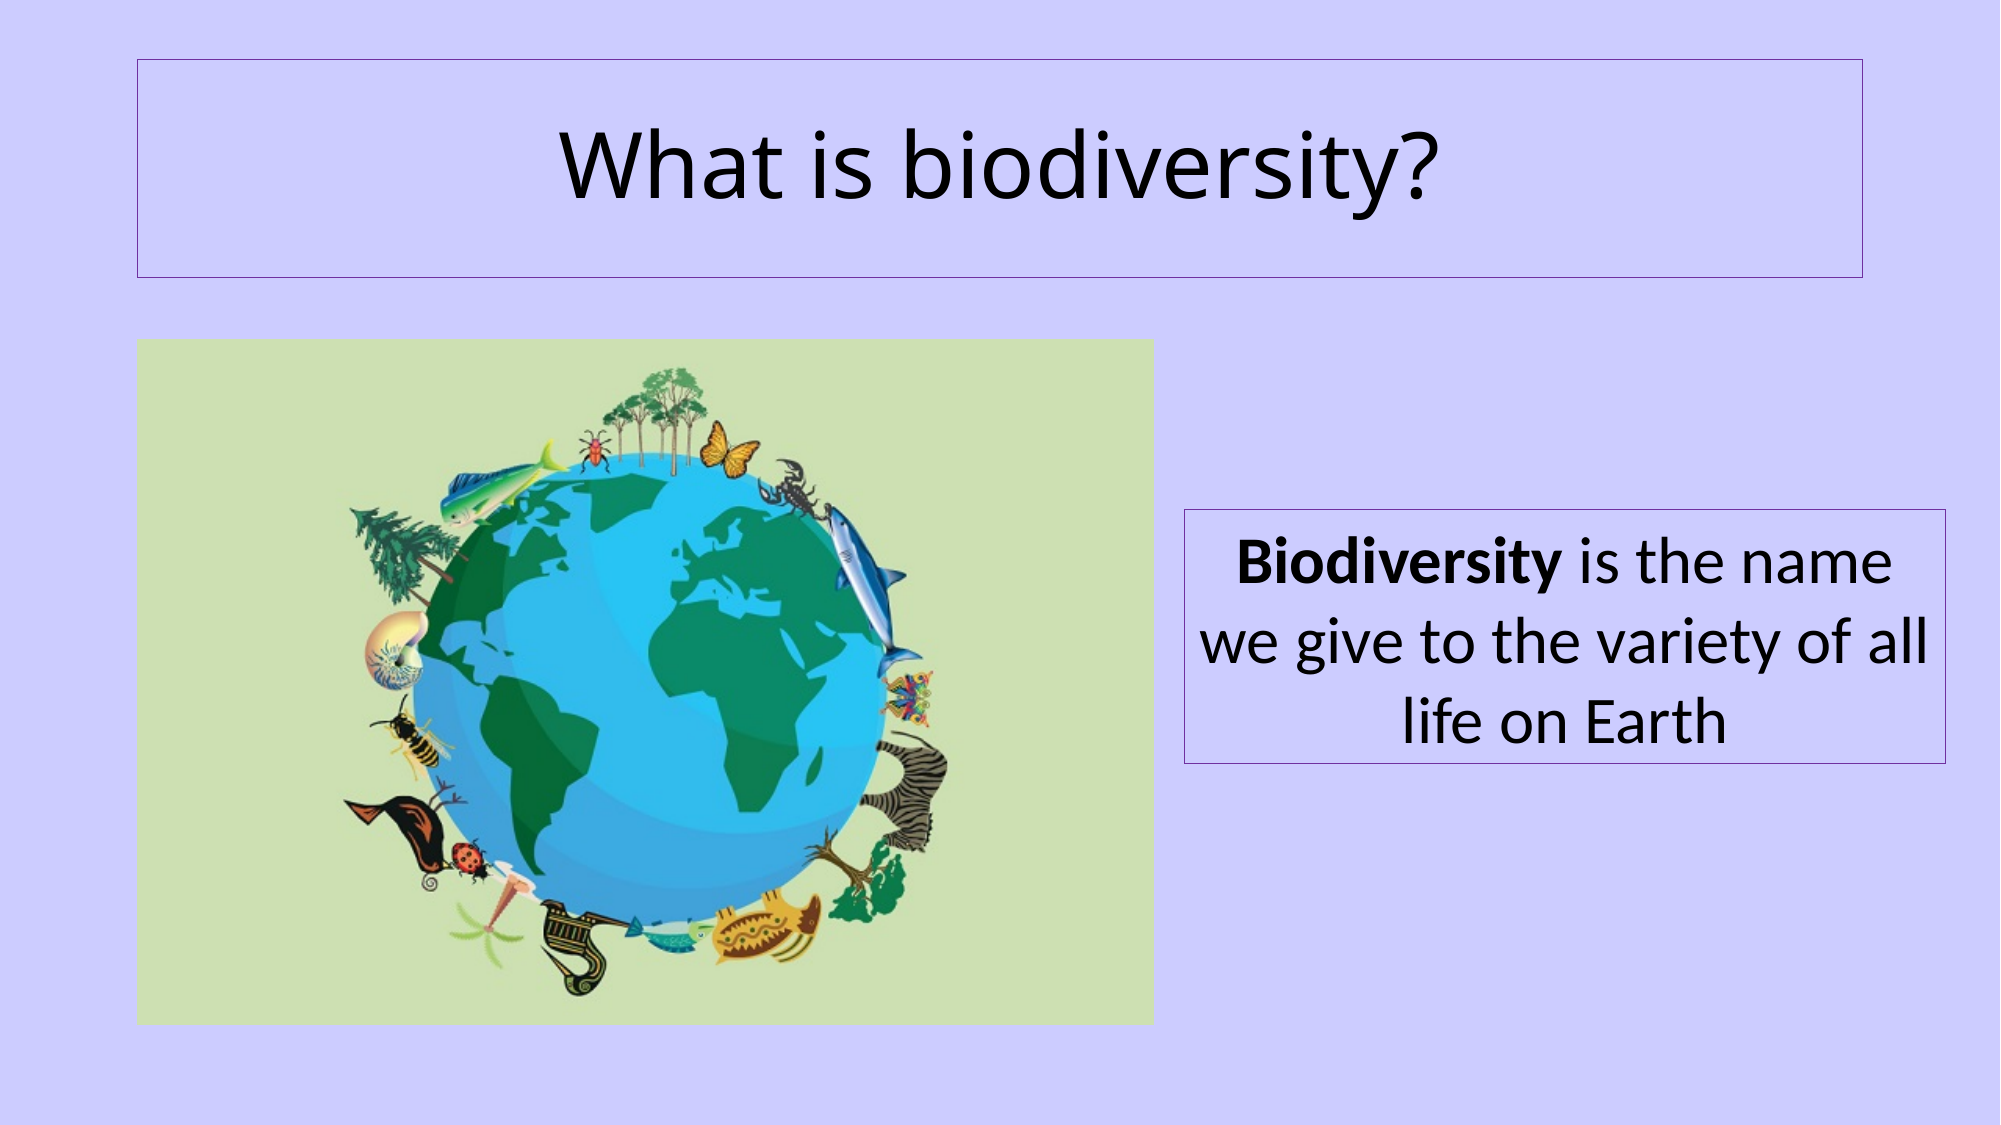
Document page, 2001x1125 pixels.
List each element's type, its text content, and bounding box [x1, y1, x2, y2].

text_box Biodiversity is the name we give to the variety of all life on Earth [1184, 509, 1946, 764]
picture [137, 339, 1154, 1025]
title What is biodiversity? [137, 59, 1863, 278]
